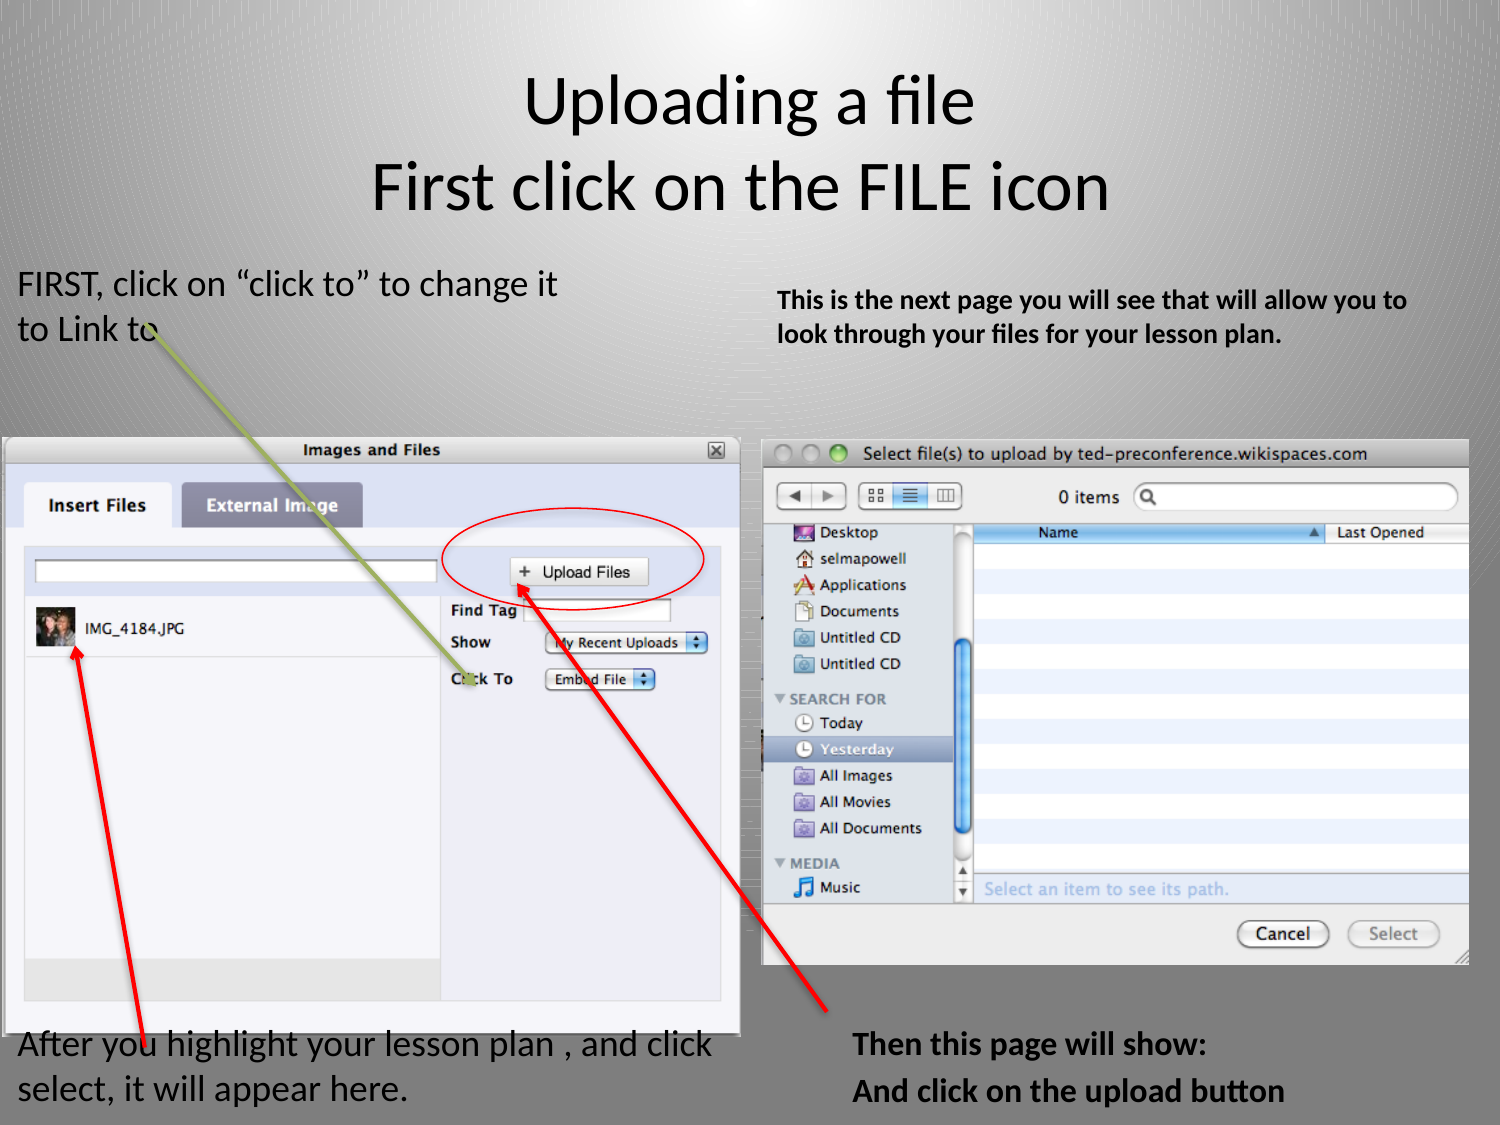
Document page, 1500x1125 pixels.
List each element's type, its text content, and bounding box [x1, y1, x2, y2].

list This is the next page you will see that will allow you to look through your files for your lesson plan. [761, 251, 1425, 356]
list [761, 356, 1469, 1048]
list Then this page will show: And click on the upload button [837, 1011, 1500, 1117]
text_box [0, 811, 312, 882]
text_box FIRST, click on “click to” to change it to Link to [2, 251, 596, 357]
title Uploading a file First click on the FILE icon [75, 45, 1425, 233]
text_box After you highlight your lesson plan , and click select, it will appear here. [2, 1011, 762, 1117]
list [2, 375, 741, 1098]
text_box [128, 338, 493, 671]
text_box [457, 642, 887, 953]
